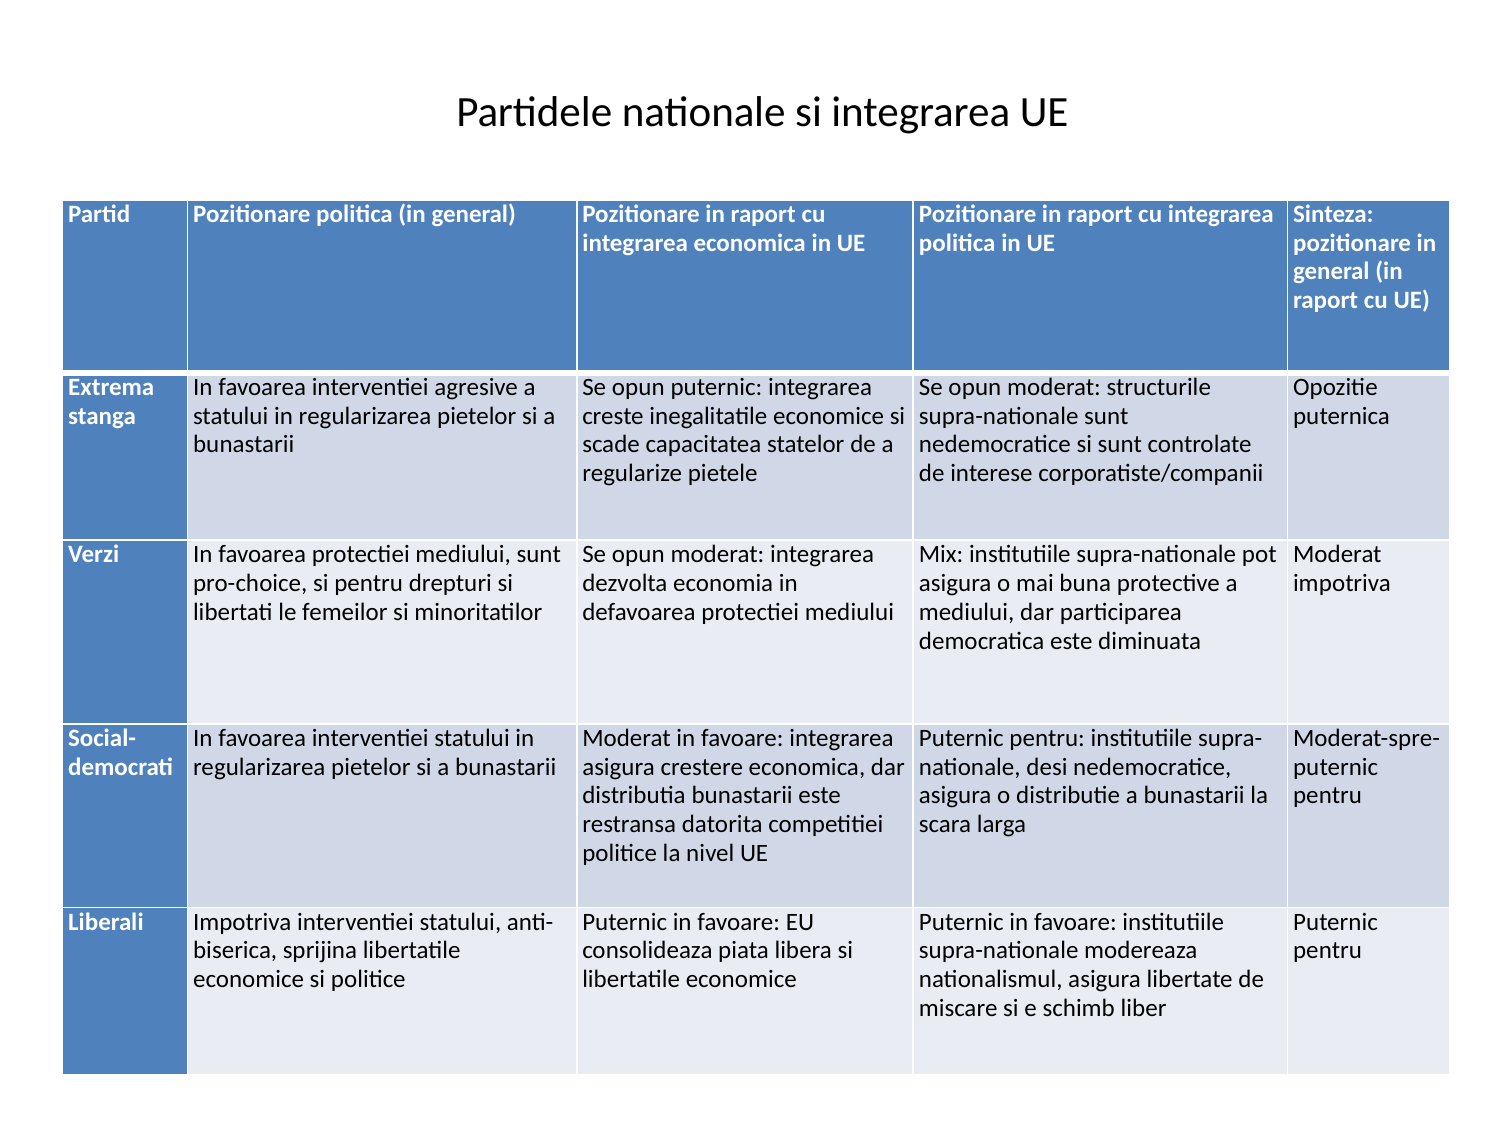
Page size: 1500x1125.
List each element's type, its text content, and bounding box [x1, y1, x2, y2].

table_cell Se opun puternic: integrarea creste inegalitatile economice si scade capacitatea statelor de a regularize pietele [578, 376, 912, 539]
table_cell Verzi [63, 541, 187, 723]
table_cell Opozitie puternica [1288, 376, 1449, 539]
table_cell Puternic in favoare: institutiile supra-nationale modereaza nationalismul, asigura libertate de miscare si e schimb liber [914, 908, 1287, 1074]
table_cell Impotriva interventiei statului, anti-biserica, sprijina libertatile economice si politice [188, 908, 576, 1074]
table_cell Se opun moderat: integrarea dezvolta economia in defavoarea protectiei mediului [578, 541, 912, 723]
table_cell Social-democrati [63, 725, 187, 907]
table_cell Moderat in favoare: integrarea asigura crestere economica, dar distributia bunastarii este restransa datorita competitiei politice la nivel UE [578, 725, 912, 907]
table_cell Mix: institutiile supra-nationale pot asigura o mai buna protective a mediului, dar participarea democratica este diminuata [914, 541, 1287, 723]
table_cell Se opun moderat: structurile supra-nationale sunt nedemocratice si sunt controlate de interese corporatiste/companii [914, 376, 1287, 539]
table_cell In favoarea interventiei agresive a statului in regularizarea pietelor si a bunastarii [188, 376, 576, 539]
table_header Sinteza: pozitionare in general (in raport cu UE) [1288, 201, 1449, 370]
table_cell In favoarea protectiei mediului, sunt pro-choice, si pentru drepturi si libertati le femeilor si minoritatilor [188, 541, 576, 723]
title Partidele nationale si integrarea UE [87, 75, 1438, 143]
table_header Pozitionare in raport cu integrarea politica in UE [914, 201, 1287, 370]
table_cell Puternic pentru [1288, 908, 1449, 1074]
table_cell Liberali [63, 908, 187, 1074]
table_header Pozitionare in raport cu integrarea economica in UE [578, 201, 912, 370]
table_cell Puternic pentru: institutiile supra-nationale, desi nedemocratice, asigura o distributie a bunastarii la scara larga [914, 725, 1287, 907]
table_header Partid [63, 201, 187, 370]
table_cell In favoarea interventiei statului in regularizarea pietelor si a bunastarii [188, 725, 576, 907]
table_cell Extrema stanga [63, 376, 187, 539]
table_cell Moderat-spre-puternic pentru [1288, 725, 1449, 907]
table_cell Puternic in favoare: EU consolideaza piata libera si libertatile economice [578, 908, 912, 1074]
table_cell Moderat impotriva [1288, 541, 1449, 723]
table_header Pozitionare politica (in general) [188, 201, 576, 370]
